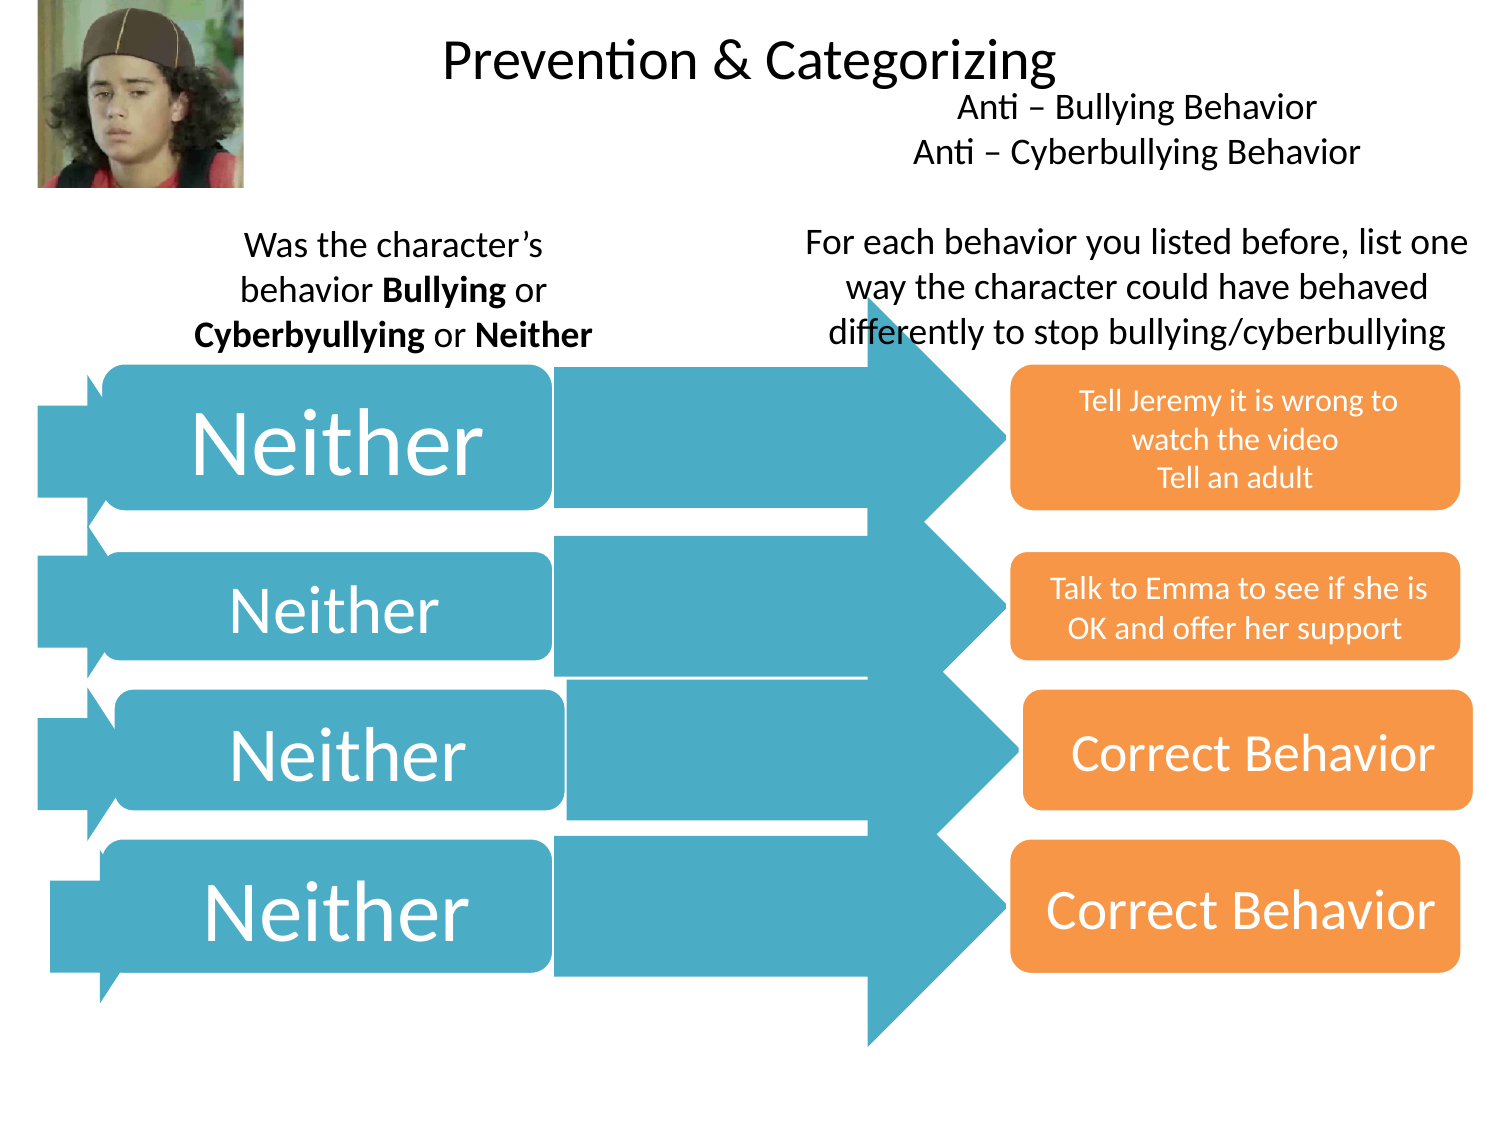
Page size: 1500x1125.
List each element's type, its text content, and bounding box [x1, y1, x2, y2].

picture [37, 0, 244, 188]
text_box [138, 687, 1476, 813]
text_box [99, 362, 1463, 513]
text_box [141, 549, 1463, 663]
text_box Was the character’s behavior Bullying or Cyberbyullying or Neither [162, 212, 625, 360]
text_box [49, 849, 151, 1004]
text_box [139, 837, 1463, 976]
title Prevention & Categorizing [245, 0, 1425, 150]
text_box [37, 374, 138, 529]
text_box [37, 687, 138, 841]
text_box Anti – Bullying Behavior Anti – Cyberbullying Behavior For each behavior you listed before, list one way the character could have behaved differently to stop bullying/cyberbullying [774, 74, 1500, 360]
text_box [37, 536, 138, 679]
